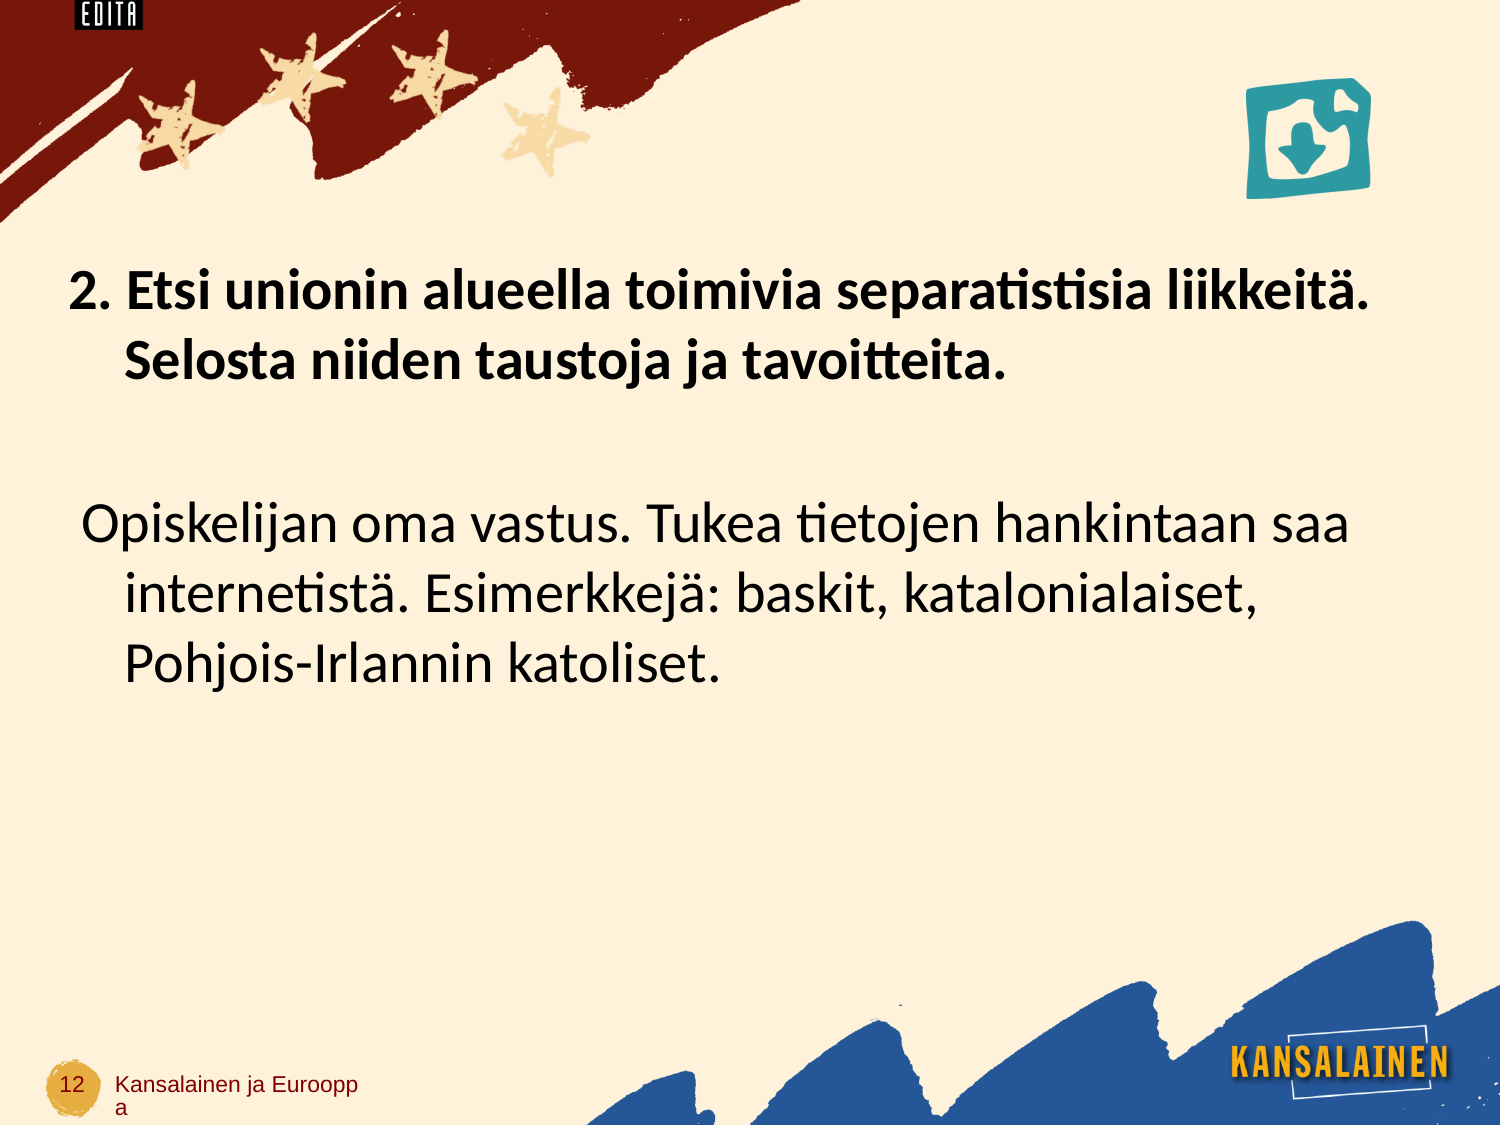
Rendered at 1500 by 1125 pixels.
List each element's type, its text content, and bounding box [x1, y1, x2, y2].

list 2. Etsi unionin alueella toimivia separatistisia liikkeitä. Selosta niiden taustoja ja tavoitteita. Opiskelijan oma vastus. Tukea tietojen hankintaan saa internetistä. Esimerkkejä: baskit, katalonialaiset, Pohjois-Irlannin katoliset. [52, 243, 1471, 1088]
picture [0, 0, 1500, 1125]
footer Kansalainen ja Eurooppa [99, 1062, 376, 1125]
slide_number 12 [37, 1062, 99, 1125]
